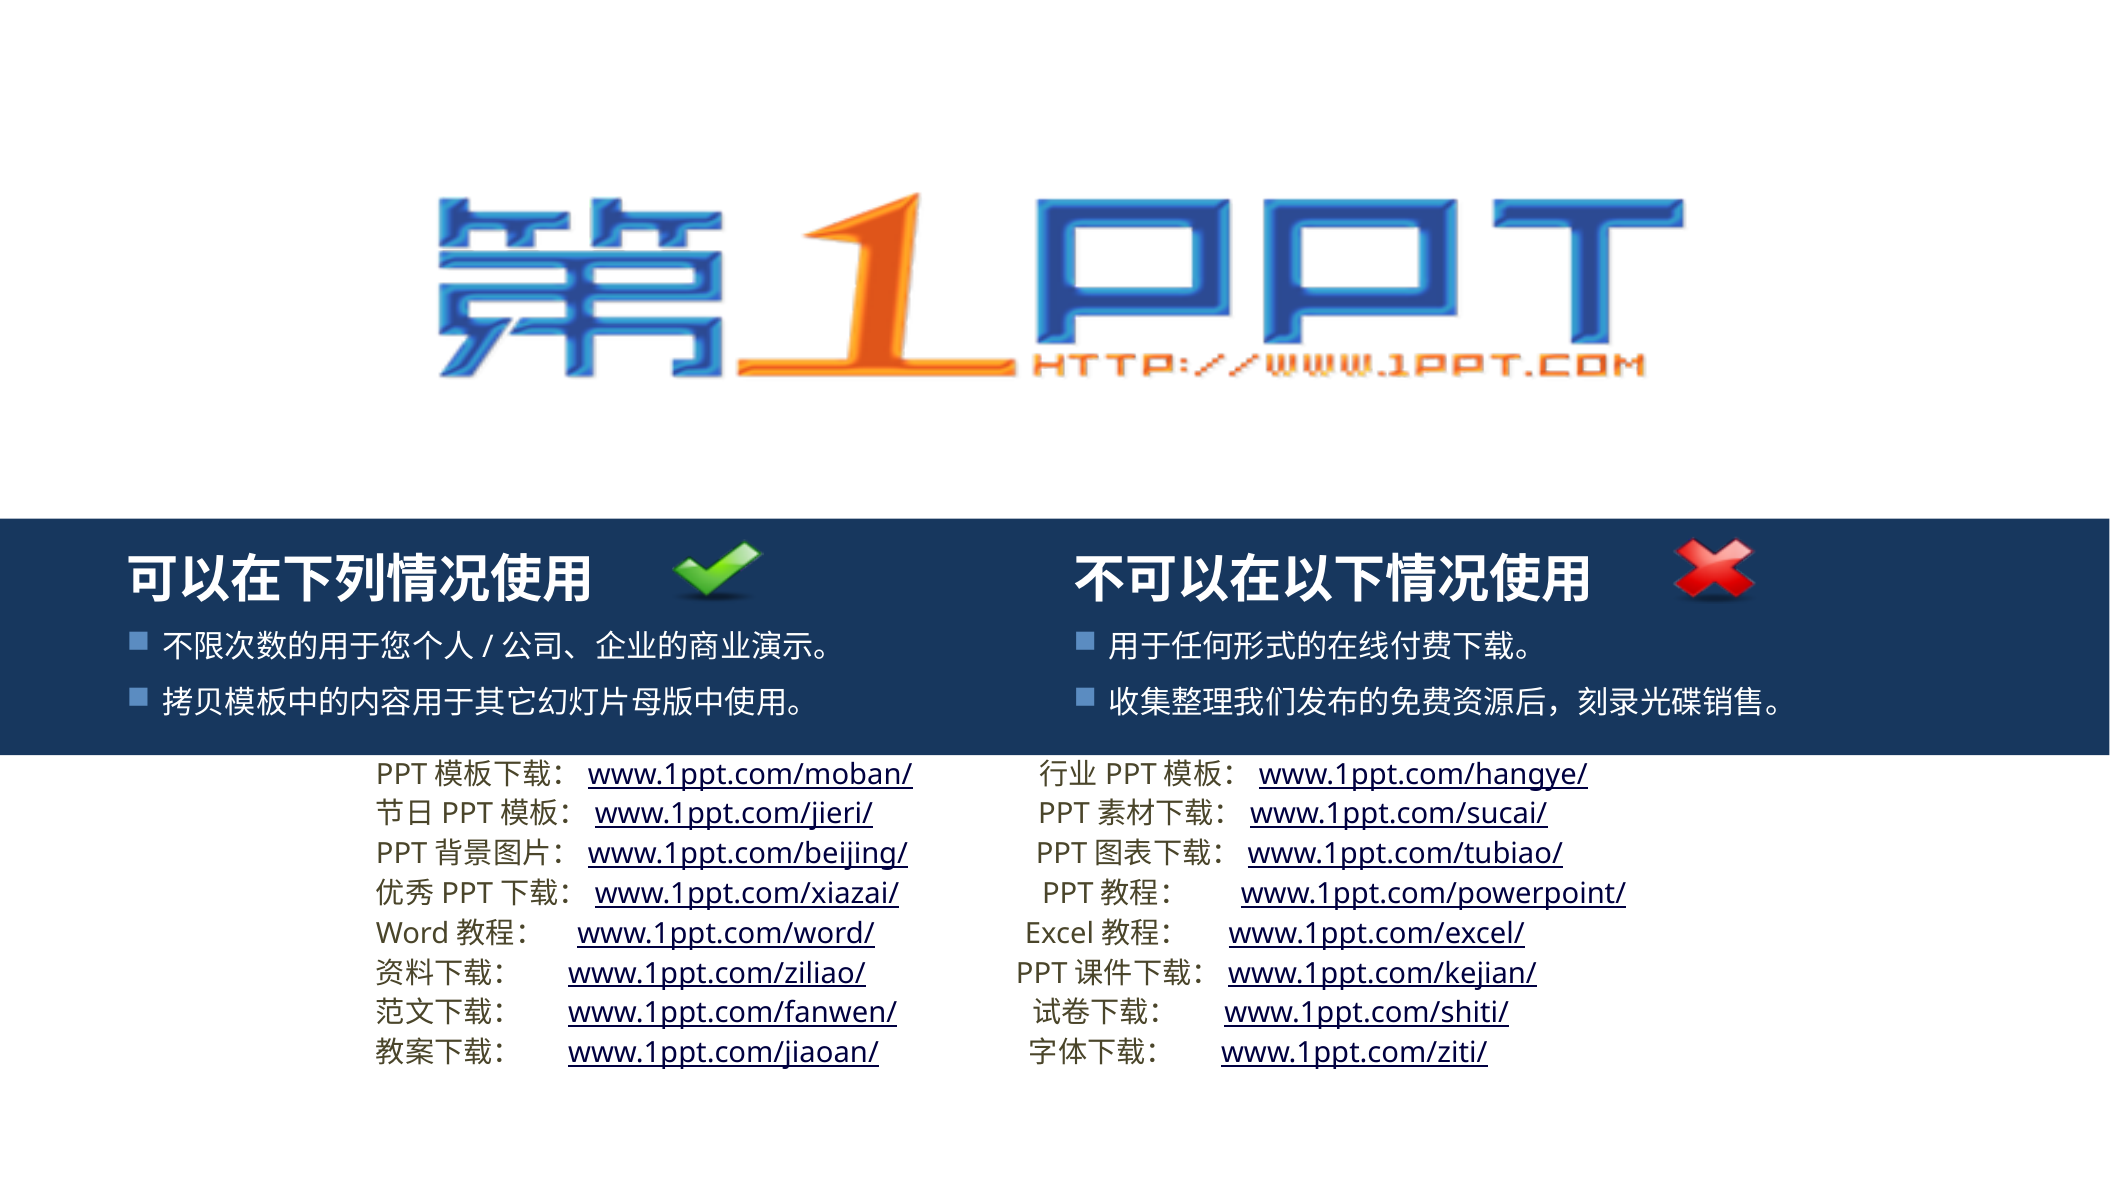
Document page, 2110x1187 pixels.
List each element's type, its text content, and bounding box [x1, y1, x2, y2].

picture [189, 54, 1969, 519]
picture [672, 535, 764, 605]
text_box 可以在下列情况使用 不限次数的用于您个人/公司、企业的商业演示。 拷贝模板中的内容用于其它幻灯片母版中使用。 [107, 535, 1055, 816]
text_box 不可以在以下情况使用 用于任何形式的在线付费下载。 收集整理我们发布的免费资源后，刻录光碟销售。 [1054, 535, 2002, 804]
text_box PPT模板下载：www.1ppt.com/moban/ 行业PPT模板：www.1ppt.com/hangye/ 节日PPT模板：www.1ppt.com/jieri/ PPT素材下载：www.1ppt.com/sucai/ PPT背景图片：www.1ppt.com/beijing/ PPT图表下载：www.1ppt.com/tubiao/ 优秀PPT下载：www.1ppt.com/xiazai/ PPT教程： www.1ppt.com/powerpoint/ Word教程： www.1ppt.com/word/ Excel教程： www.1ppt.com/excel/ 资料下载： www.1ppt.com/ziliao/ PPT课件下载：www.1ppt.com/kejian/ 范文下载： www.1ppt.com/fanwen/ 试卷下载： www.1ppt.com/shiti/ 教案下载： www.1ppt.com/jiaoan/ 字体下载： www.1ppt.com/ziti/ [355, 804, 1848, 1063]
text_box [0, 518, 2110, 756]
picture [1668, 535, 1760, 605]
